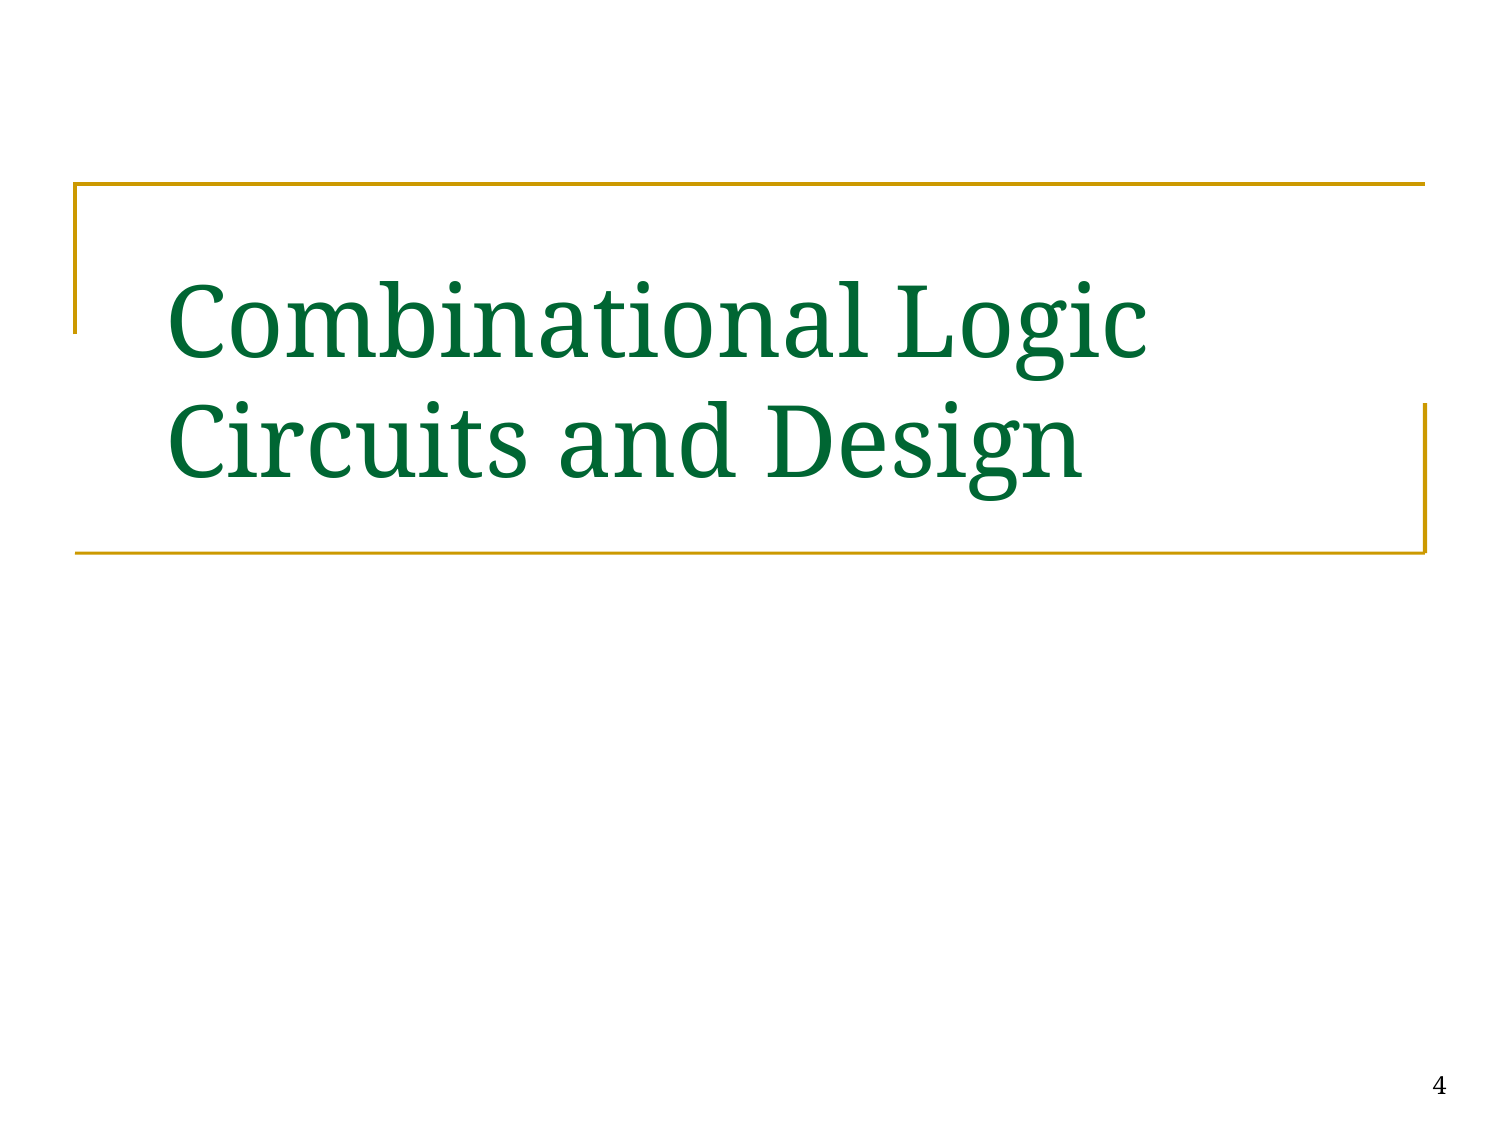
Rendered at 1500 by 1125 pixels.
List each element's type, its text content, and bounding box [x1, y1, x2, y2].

slide_number 4 [1111, 1036, 1462, 1112]
title Combinational Logic Circuits and Design [150, 249, 1450, 538]
